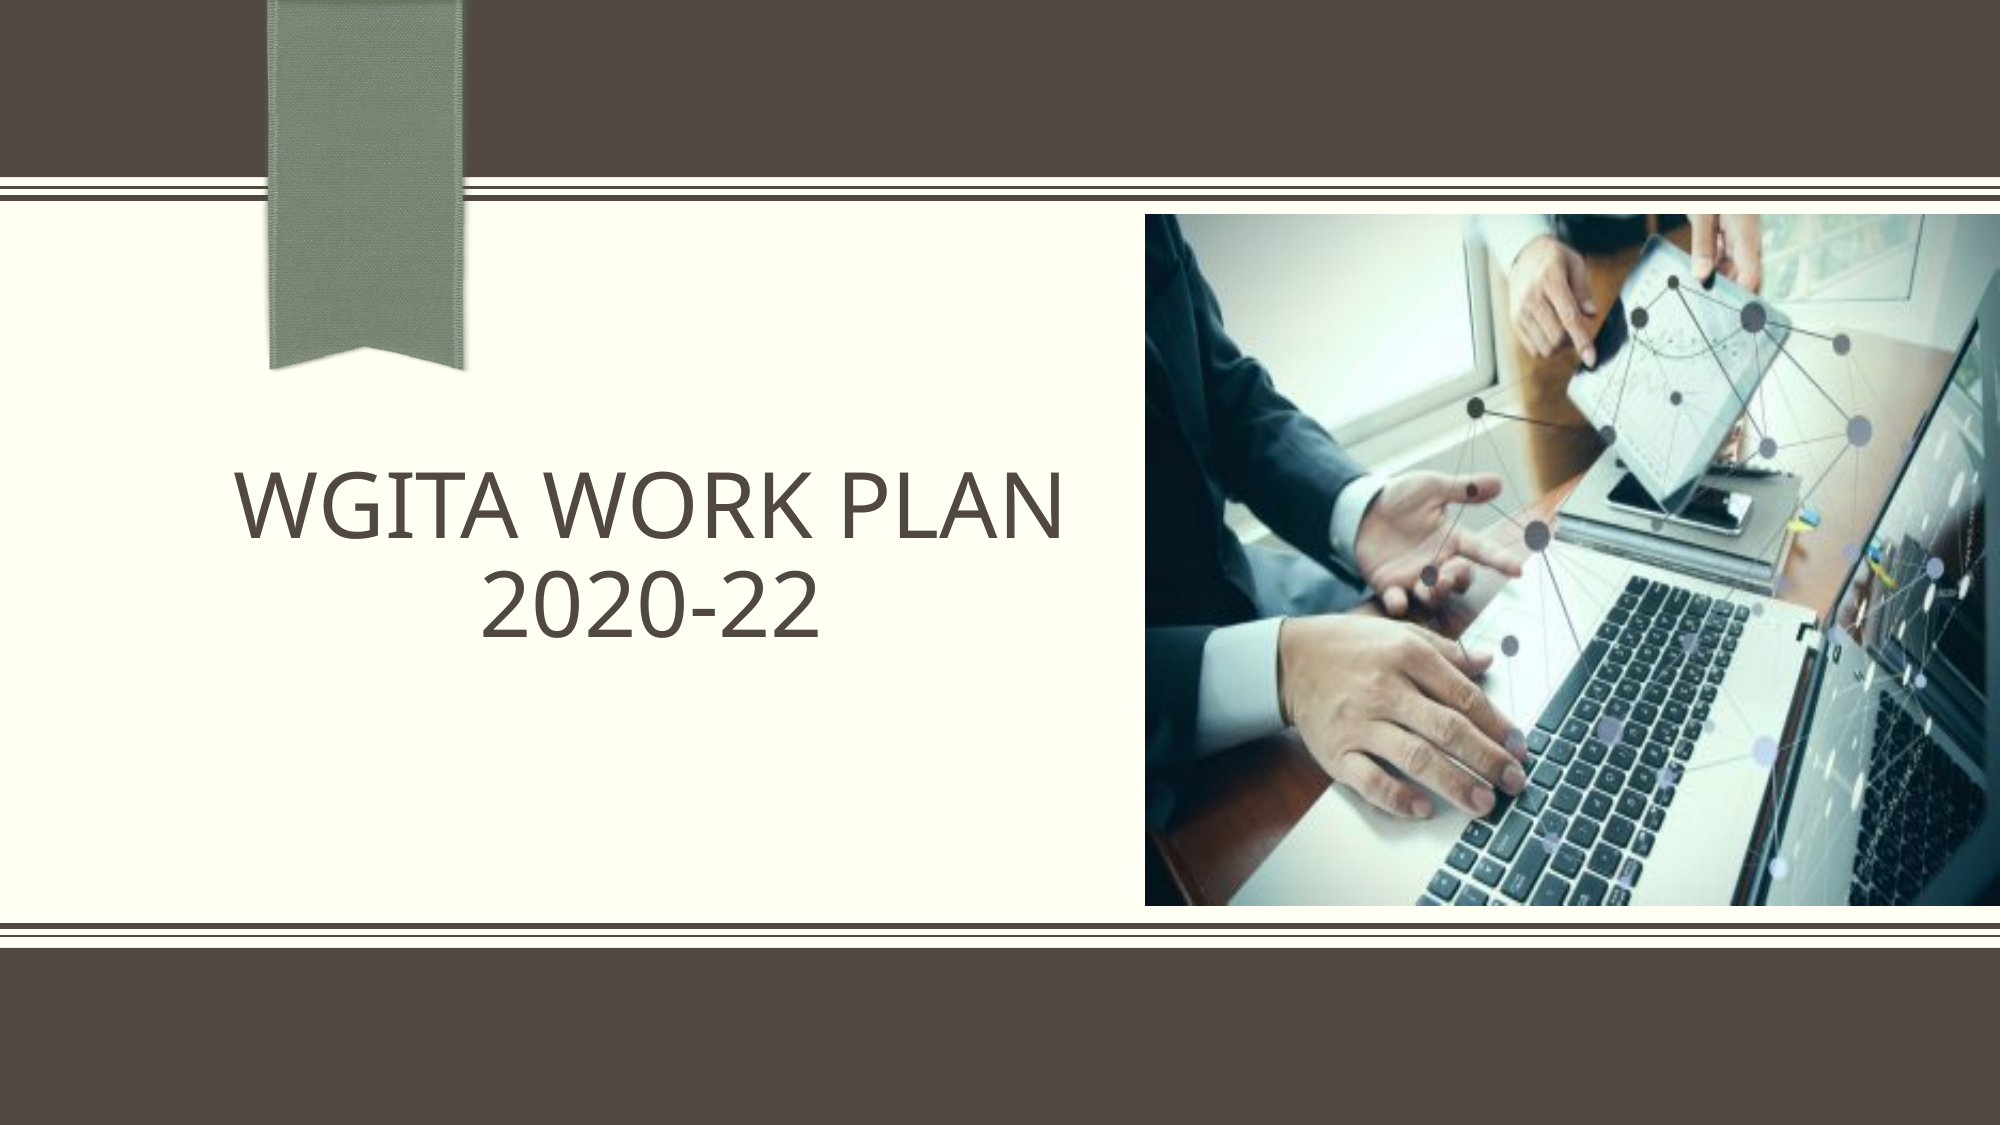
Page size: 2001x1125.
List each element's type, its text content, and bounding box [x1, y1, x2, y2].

title WGITA Work Plan 2020-22 [181, 376, 1122, 741]
picture [1145, 214, 2000, 906]
